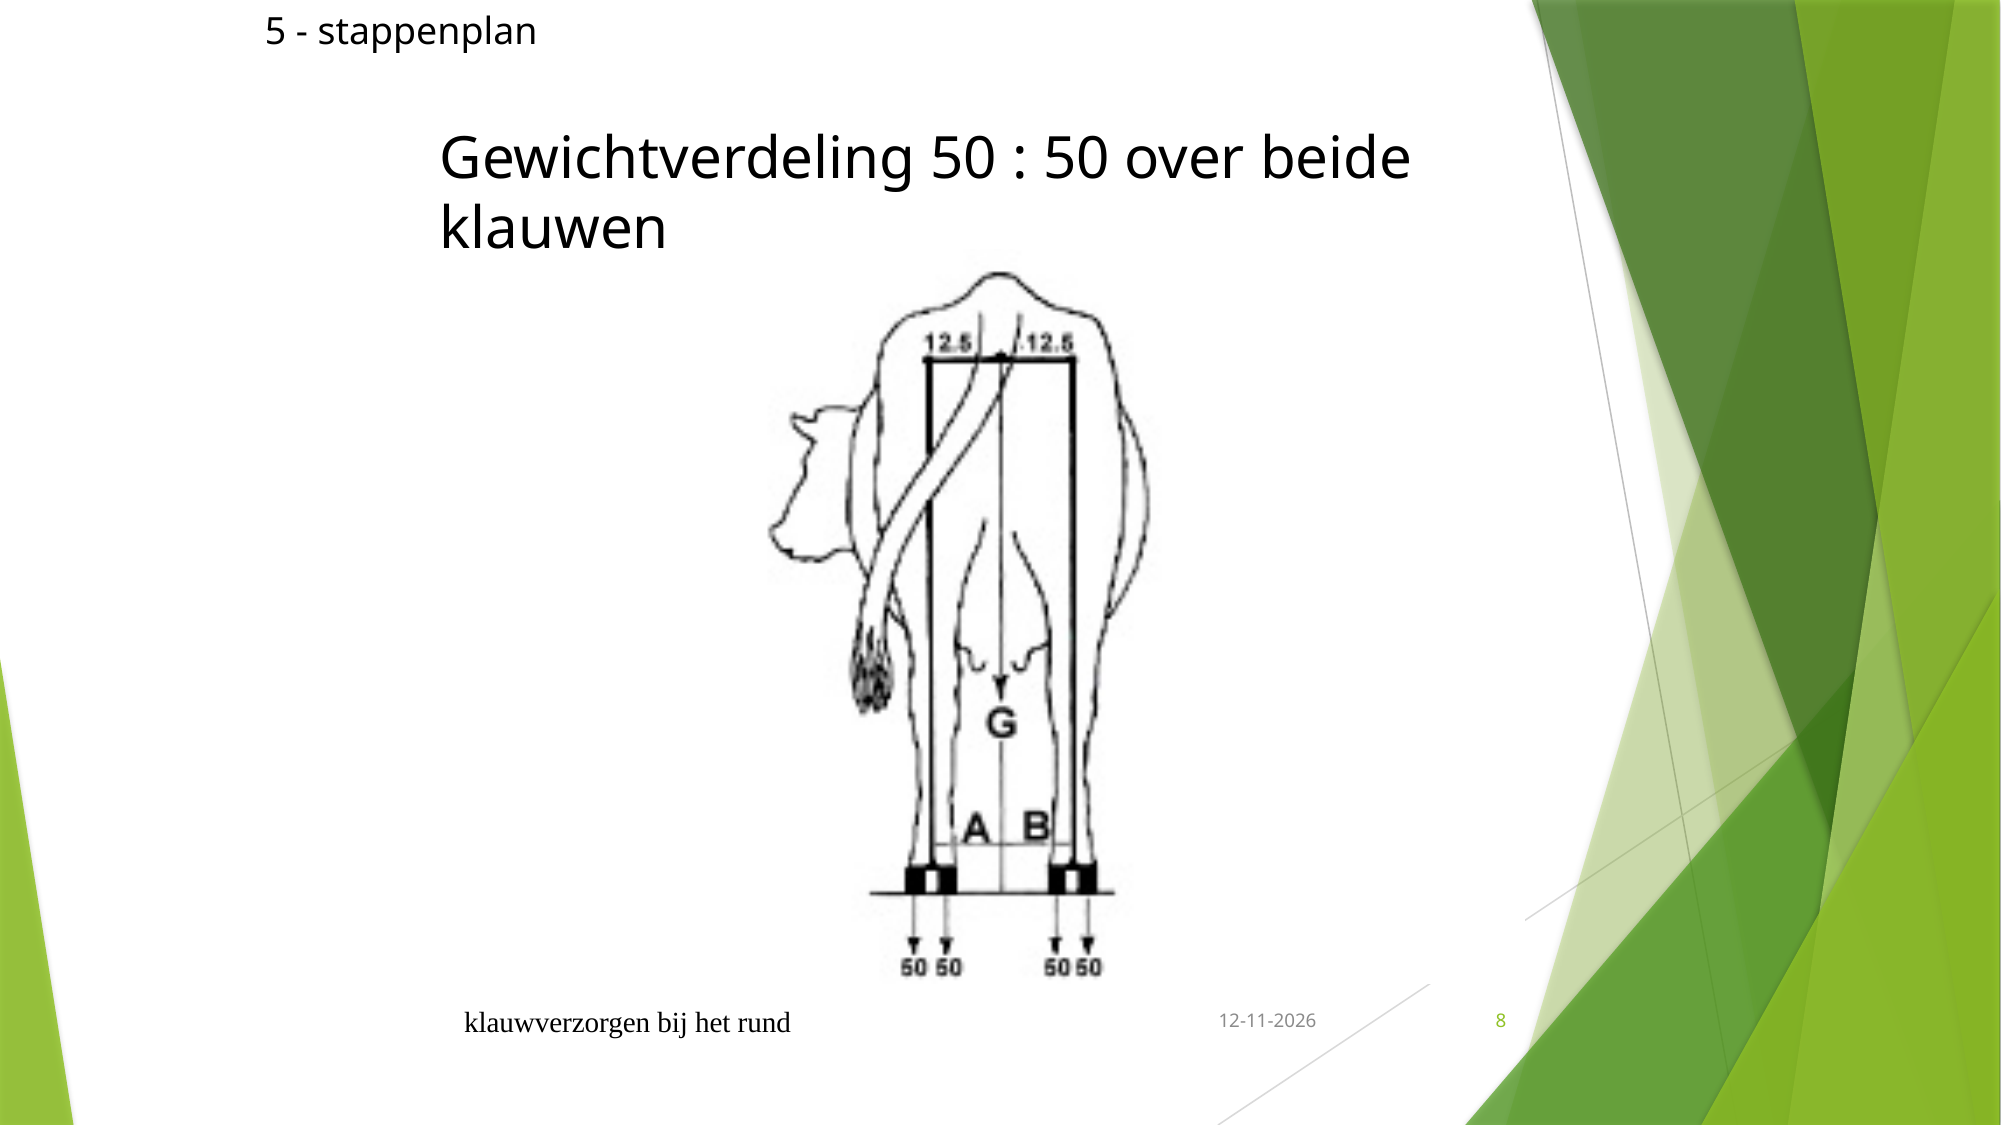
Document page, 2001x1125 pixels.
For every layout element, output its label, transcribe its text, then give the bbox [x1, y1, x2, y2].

picture [461, 249, 1526, 985]
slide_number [1181, 993, 1332, 1051]
text_box Gewichtverdeling 50 : 50 over beide klauwen [424, 112, 1638, 268]
slide_number 8 [1409, 993, 1522, 1051]
text_box 5 - stappenplan [249, 0, 875, 60]
footer klauwverzorgen bij het rund [111, 991, 1145, 1051]
